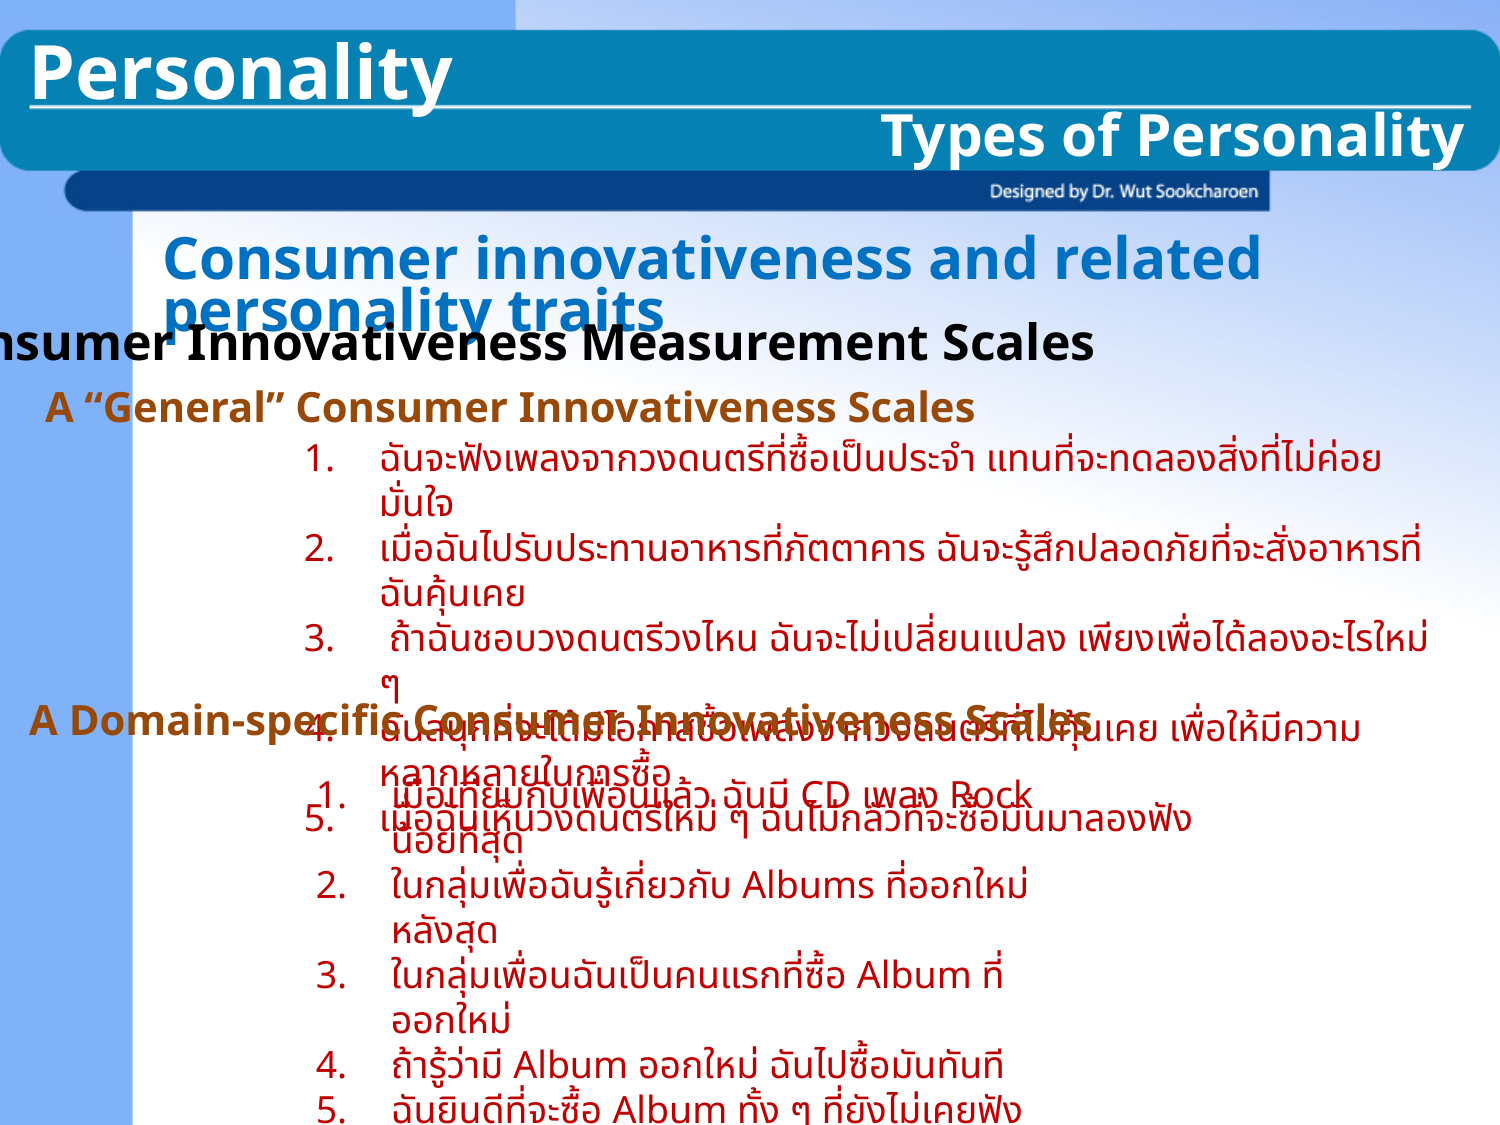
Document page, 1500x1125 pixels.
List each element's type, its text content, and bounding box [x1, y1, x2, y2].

text_box Consumer Innovativeness Measurement Scales [0, 302, 1111, 378]
text_box ฉันจะฟังเพลงจากวงดนตรีที่ซื้อเป็นประจำ แทนที่จะทดลองสิ่งที่ไม่ค่อยมั่นใจ เมื่อฉันไปรับประทานอาหารที่ภัตตาคาร ฉันจะรู้สึกปลอดภัยที่จะสั่งอาหารที่ฉันคุ้นเคย ถ้าฉันชอบวงดนตรีวงไหน ฉันจะไม่เปลี่ยนแปลง เพียงเพื่อได้ลองอะไรใหม่ ๆ ฉันสนุกที่จะได้มีโอกาสซื้อเพลงจากวงดนตรีที่ไม่คุ้นเคย เพื่อให้มีความหลากหลายในการซื้อ เมื่อฉันเห็นวงดนตรีใหม่ ๆ ฉันไม่กลัวที่จะซื้อมันมาลองฟัง [289, 426, 1459, 847]
text_box Personality [13, 32, 1475, 107]
text_box Consumer innovativeness and related personality traits [147, 231, 1447, 295]
text_box Types of Personality [37, 108, 1481, 172]
text_box A “General” Consumer Innovativeness Scales [30, 373, 991, 439]
text_box เมื่อเทียบกับเพื่อนแล้ว ฉันมี CD เพลง Rock น้อยที่สุด ในกลุ่มเพื่อฉันรู้เกี่ยวกับ Albums ที่ออกใหม่หลังสุด ในกลุ่มเพื่อนฉันเป็นคนแรกที่ซื้อ Album ที่ออกใหม่ ถ้ารู้ว่ามี Album ออกใหม่ ฉันไปซื้อมันทันที ฉันยินดีที่จะซื้อ Album ทั้ง ๆ ที่ยังไม่เคยฟังมาก่อน ฉันรู้ชื่อของ Album ใหม่ ๆ ก่อนคนอื่น ๆ [301, 763, 1069, 1125]
picture [0, 378, 301, 1125]
picture [0, 146, 1500, 1125]
text_box A Domain-specific Consumer Innovativeness Scales [14, 685, 1109, 751]
picture [0, 0, 1500, 54]
